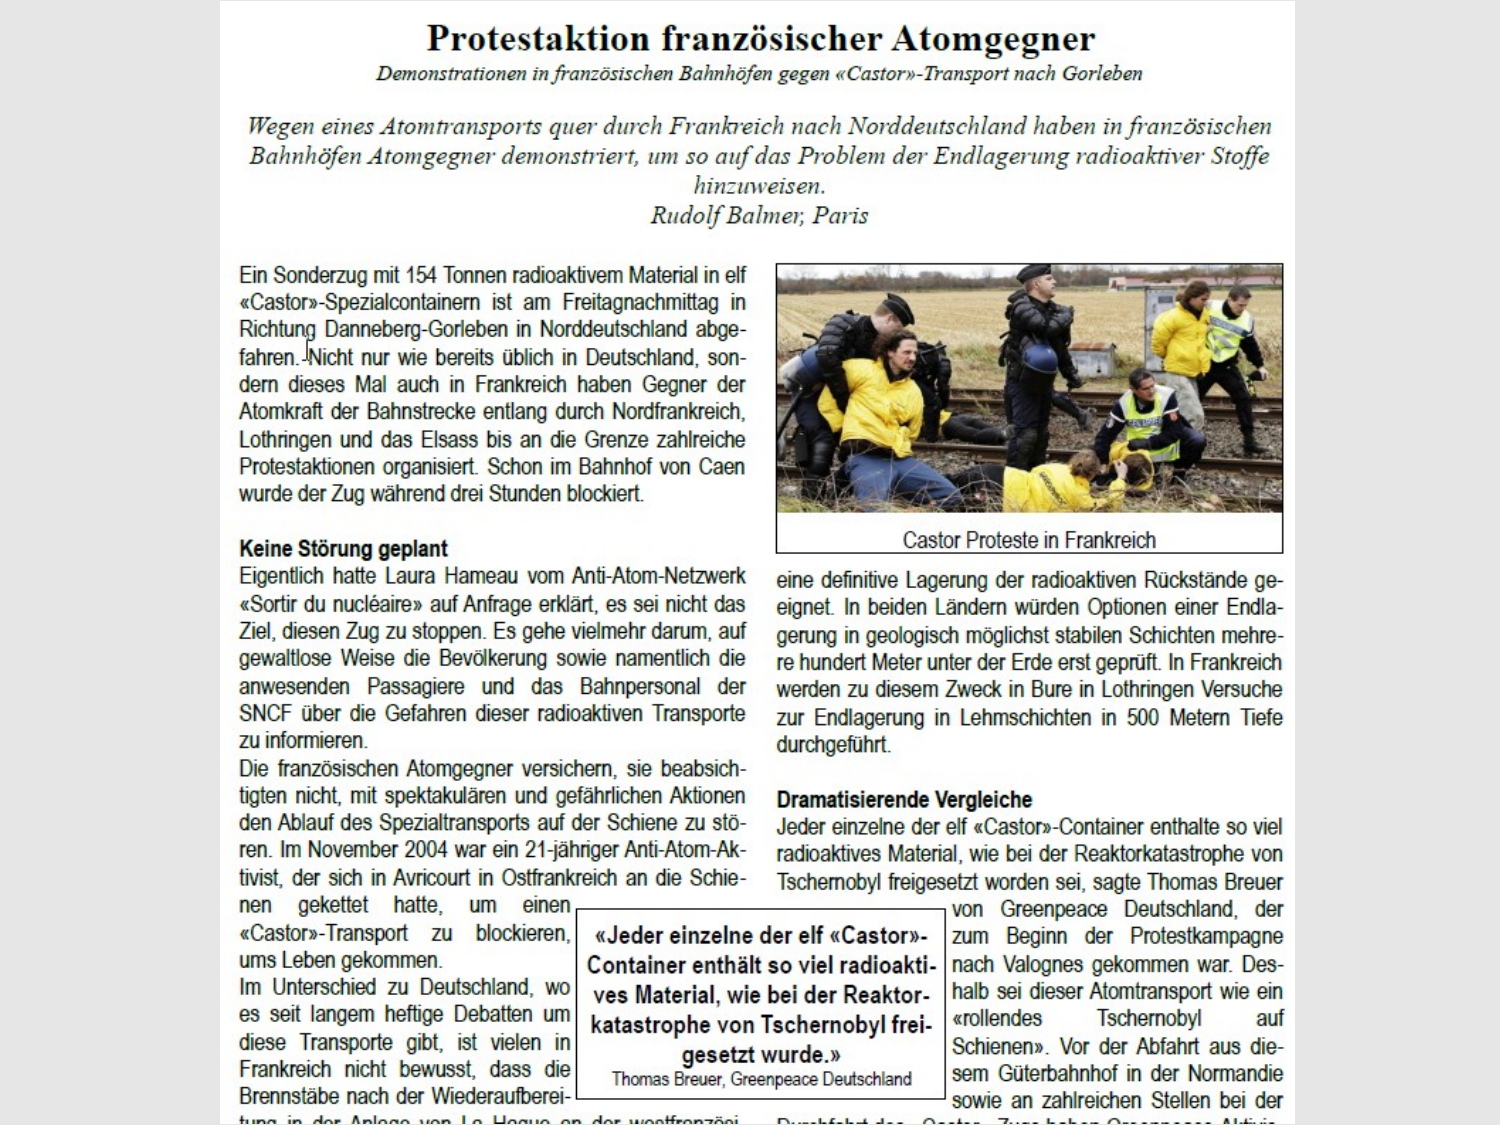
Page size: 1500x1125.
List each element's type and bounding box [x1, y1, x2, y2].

picture [220, 1, 1295, 1124]
